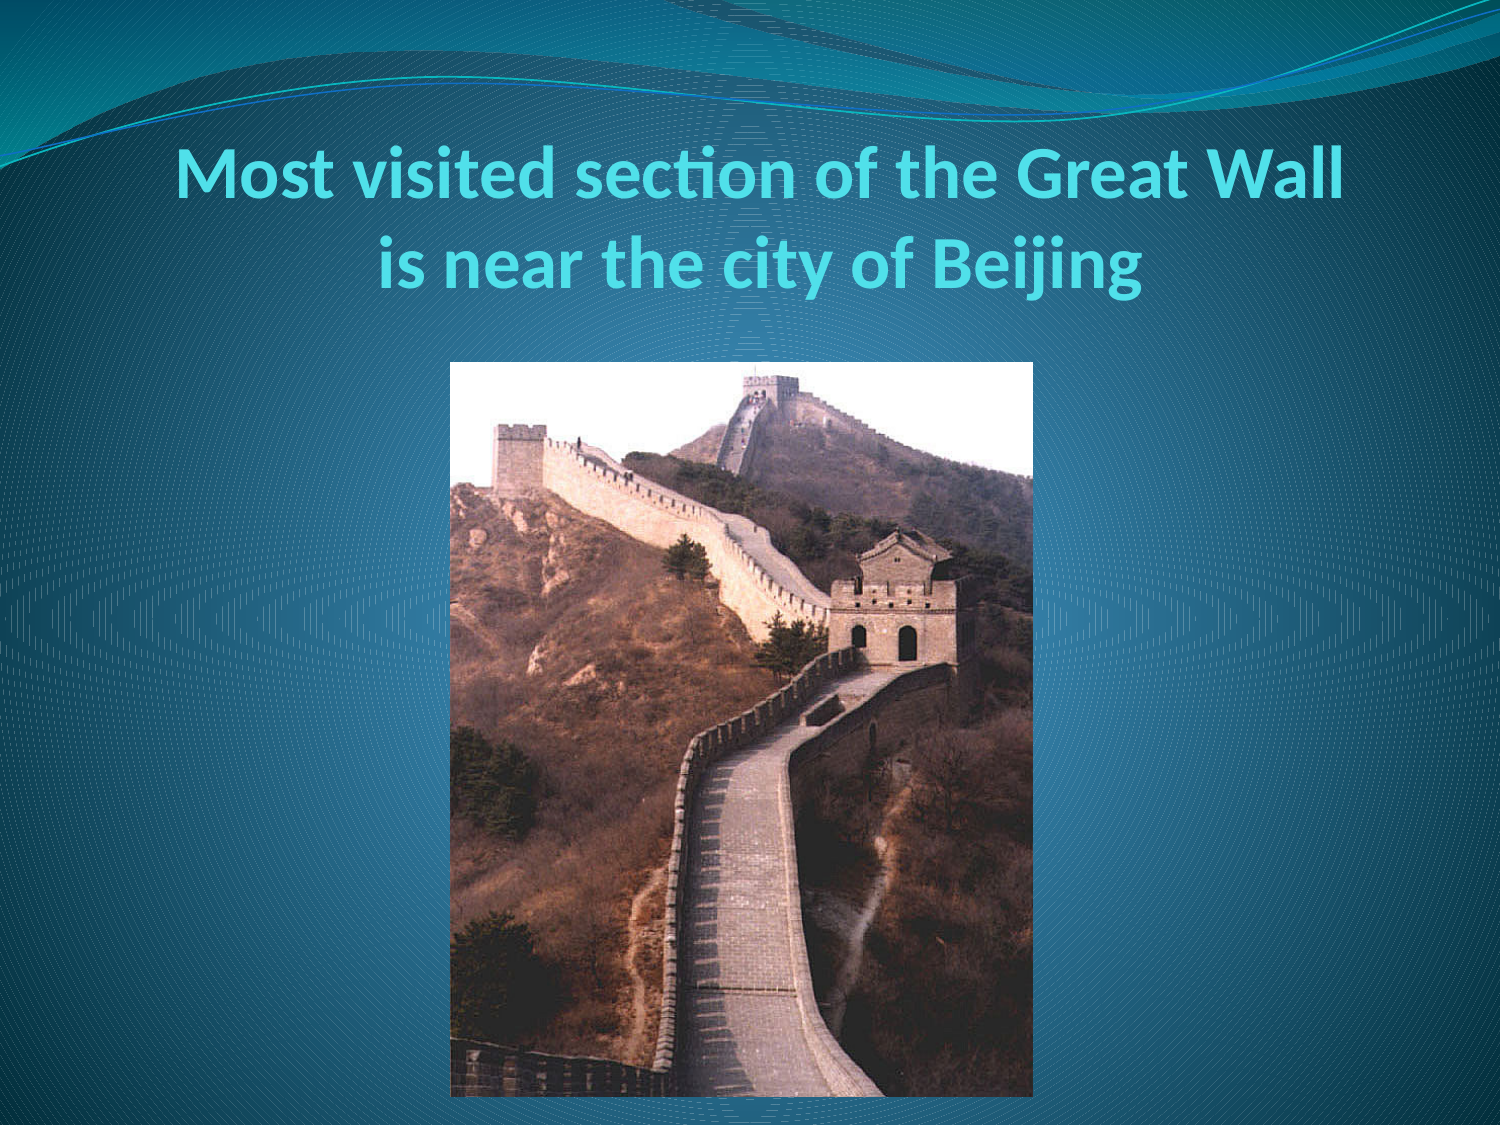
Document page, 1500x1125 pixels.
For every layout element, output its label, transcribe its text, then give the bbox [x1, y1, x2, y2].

picture [449, 362, 1034, 1098]
title Most visited section of the Great Wall is near the city of Beijing [125, 62, 1400, 304]
